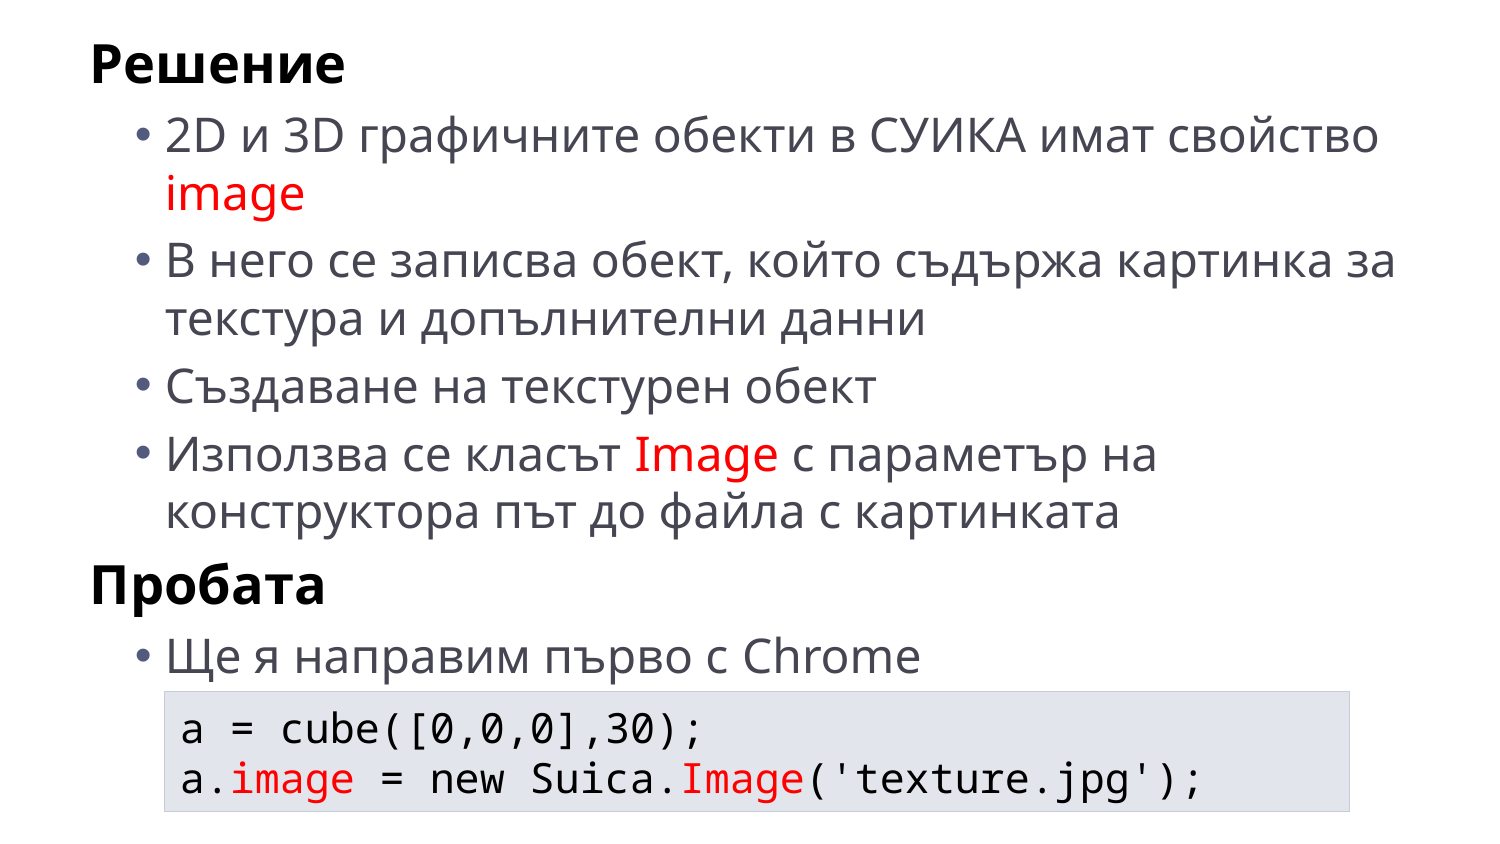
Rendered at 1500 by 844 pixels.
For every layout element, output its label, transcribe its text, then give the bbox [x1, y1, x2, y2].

text_box a = cube([0,0,0],30); a.image = new Suica.Image('texture.jpg'); [164, 691, 1350, 812]
list Решение 2D и 3D графичните обекти в СУИКА имат свойство image В него се записва обект, който съдържа картинка за текстура и допълнителни данни Създаване на текстурен обект Използва се класът Image с параметър на конструктора път до файла с картинката Пробата Ще я направим първо с Chrome [75, 21, 1475, 835]
